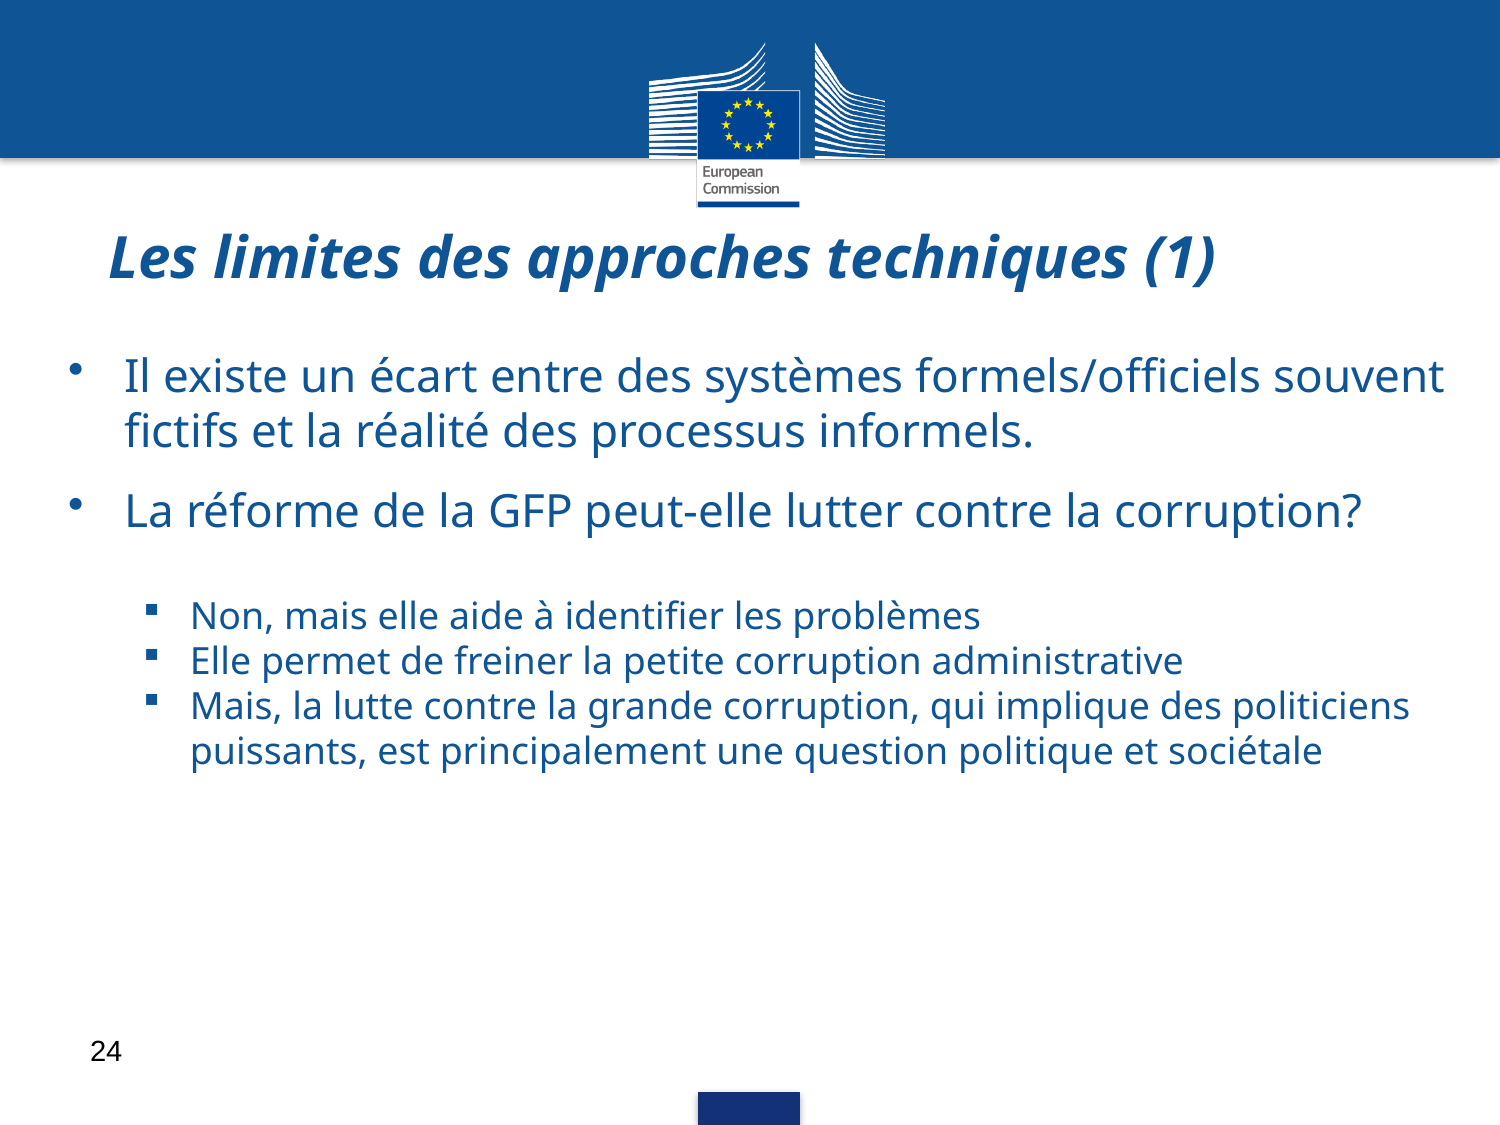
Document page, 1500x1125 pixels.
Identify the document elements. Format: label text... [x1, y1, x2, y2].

title Les limites des approches techniques (1) [33, 172, 1500, 339]
list Il existe un écart entre des systèmes formels/officiels souvent fictifs et la réalité des processus informels. La réforme de la GFP peut-elle lutter contre la corruption? Non, mais elle aide à identifier les problèmes Elle permet de freiner la petite corruption administrative Mais, la lutte contre la grande corruption, qui implique des politiciens puissants, est principalement une question politique et sociétale [52, 339, 1463, 1125]
picture [649, 42, 885, 172]
slide_number 24 [74, 1024, 426, 1103]
